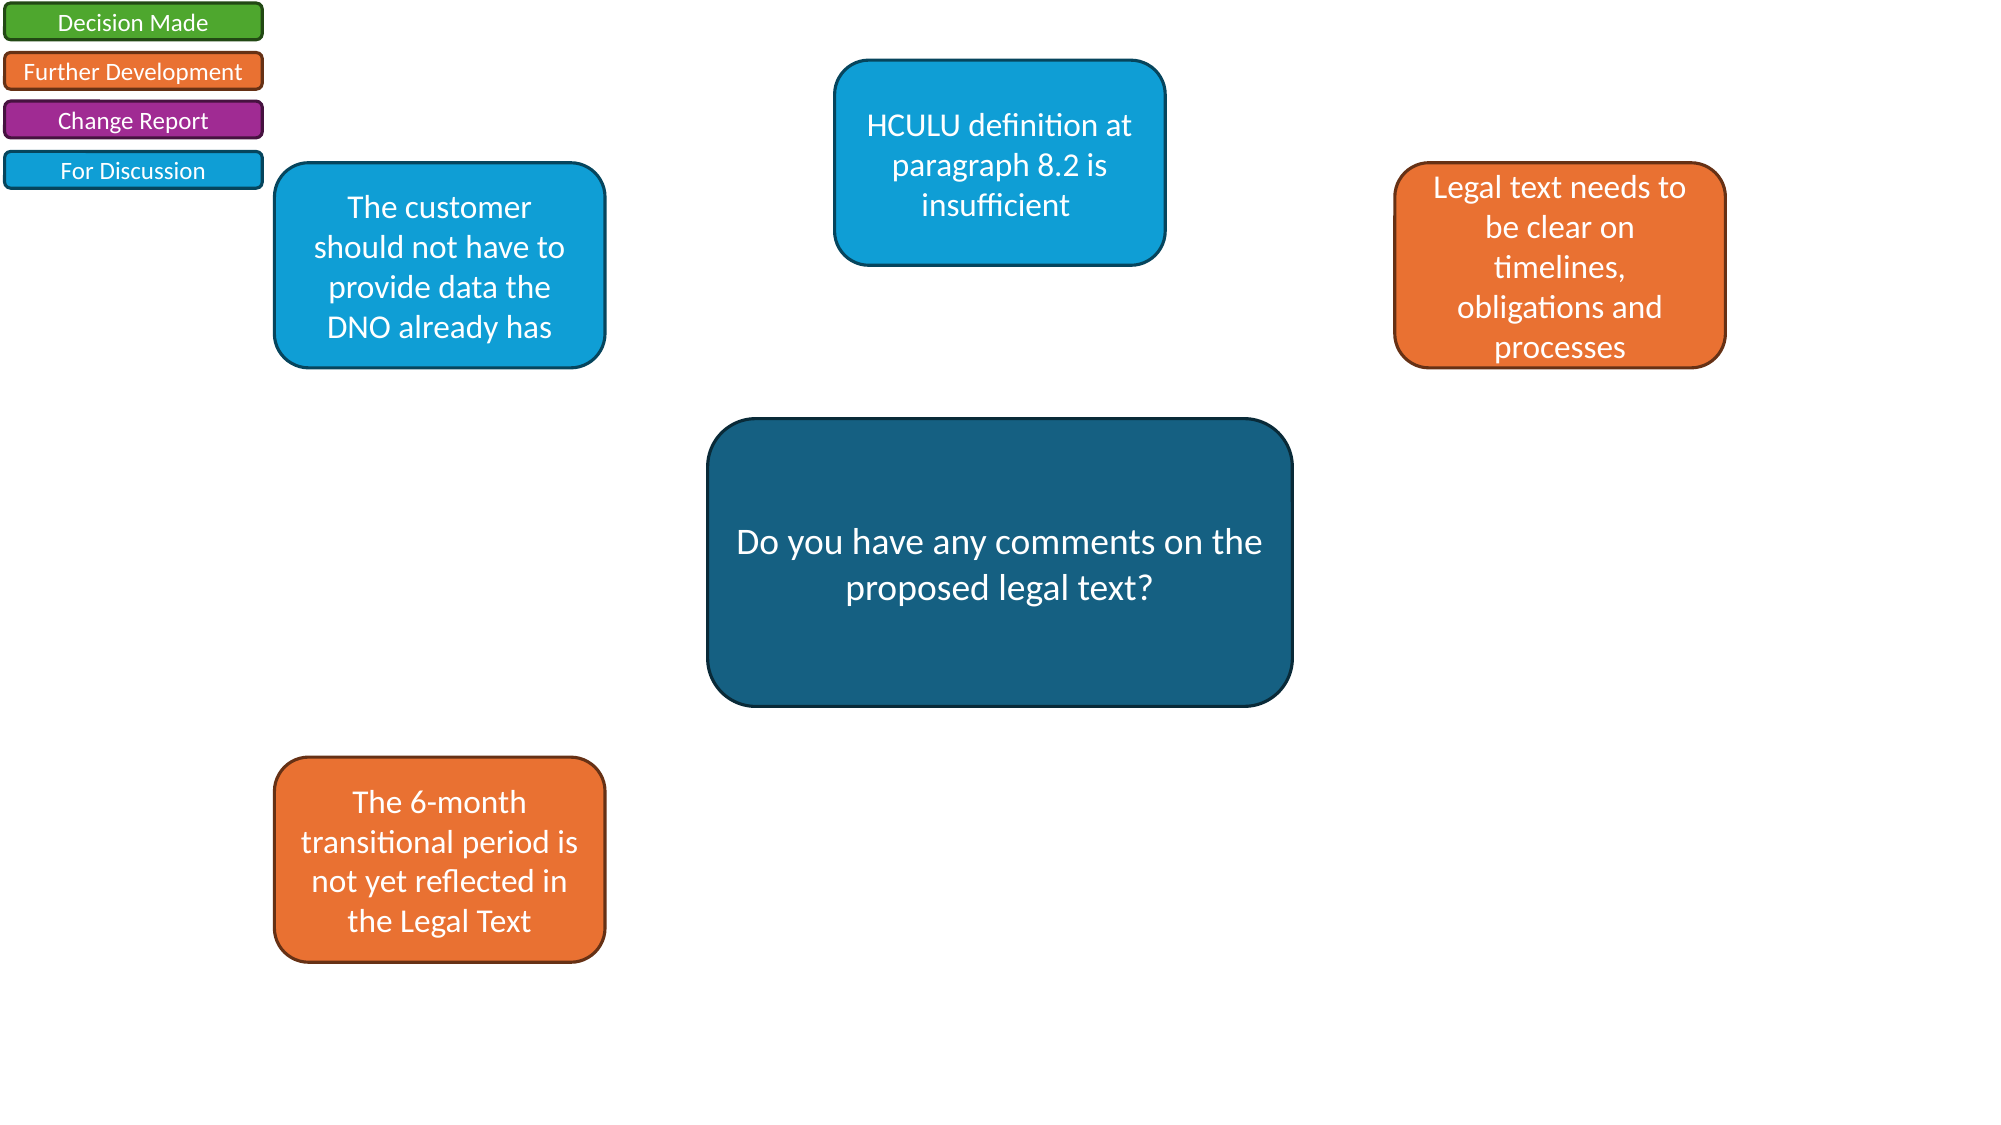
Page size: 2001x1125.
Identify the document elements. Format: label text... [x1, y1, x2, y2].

text_box Further Development [2, 50, 264, 91]
text_box The customer should not have to provide data the DNO already has [272, 161, 607, 370]
text_box Change Report [2, 99, 264, 140]
text_box For Discussion [2, 149, 264, 190]
text_box HCULU definition at paragraph 8.2 is insufficient [833, 58, 1167, 267]
text_box Legal text needs to be clear on timelines, obligations and processes [1393, 161, 1727, 370]
text_box Do you have any comments on the proposed legal text? [706, 417, 1294, 708]
text_box The 6-month transitional period is not yet reflected in the Legal Text [272, 755, 607, 964]
text_box Decision Made [2, 1, 264, 42]
